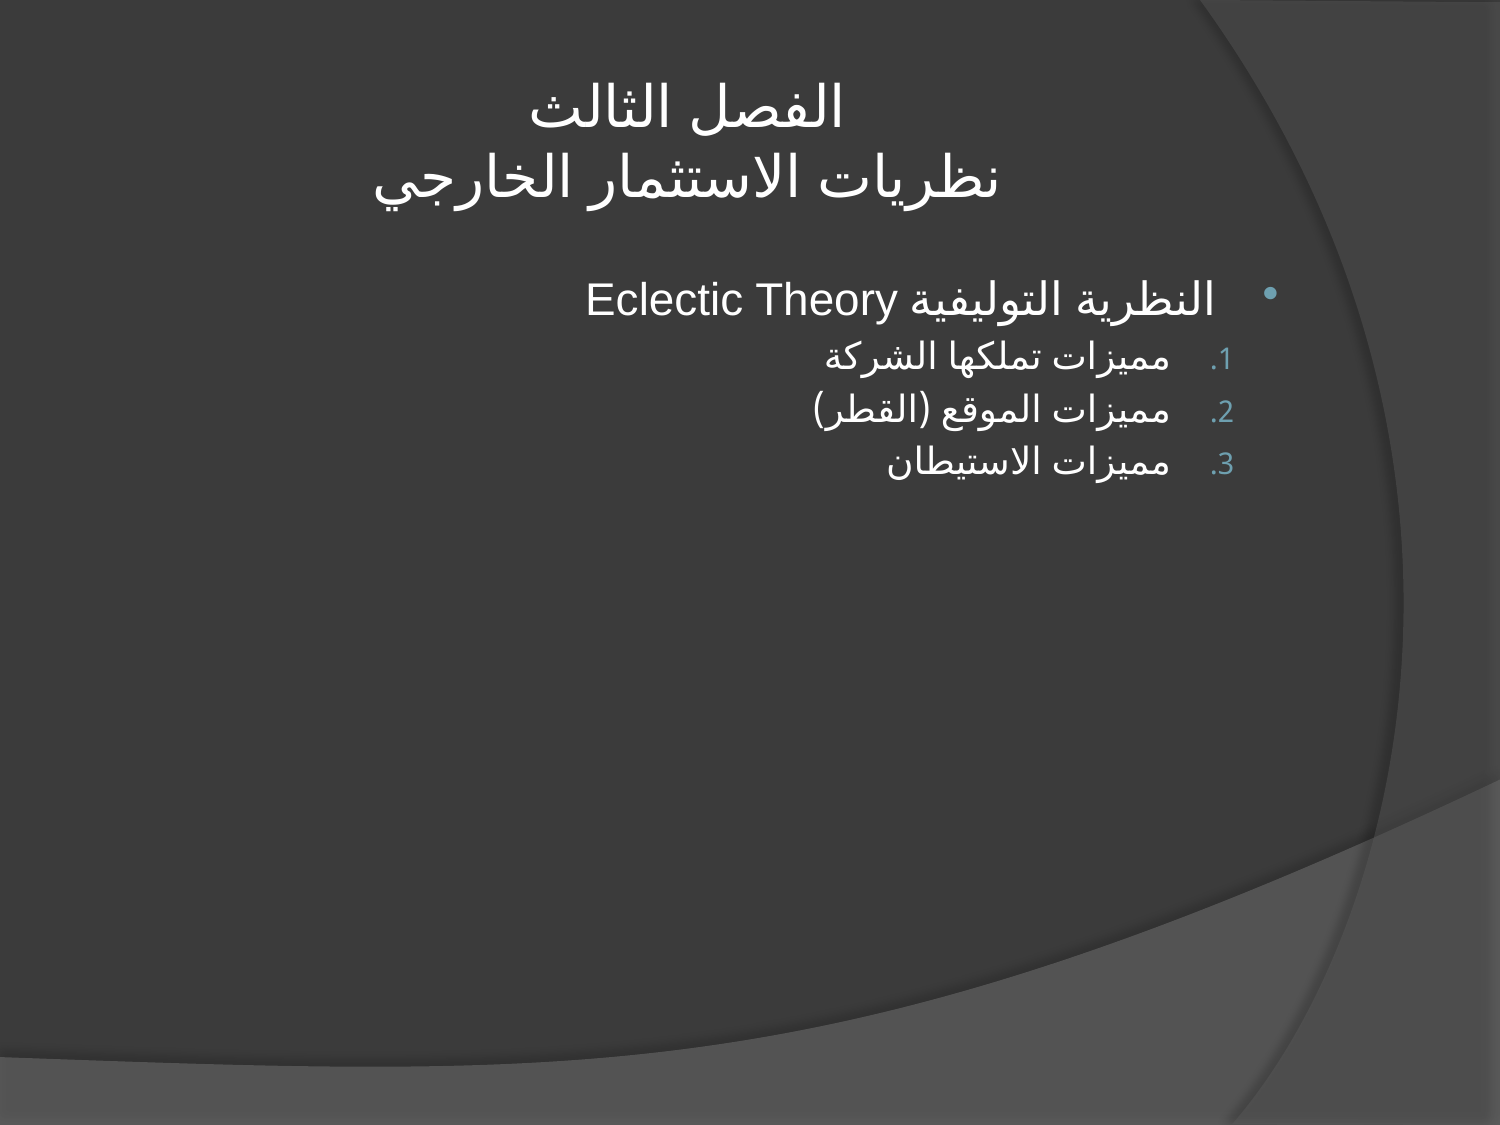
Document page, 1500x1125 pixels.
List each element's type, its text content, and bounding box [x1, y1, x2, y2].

title الفصل الثالث نظريات الاستثمار الخارجي [75, 45, 1300, 233]
list النظرية التوليفية Eclectic Theory مميزات تملكها الشركة مميزات الموقع (القطر) مميزات الاستيطان [75, 262, 1300, 1005]
